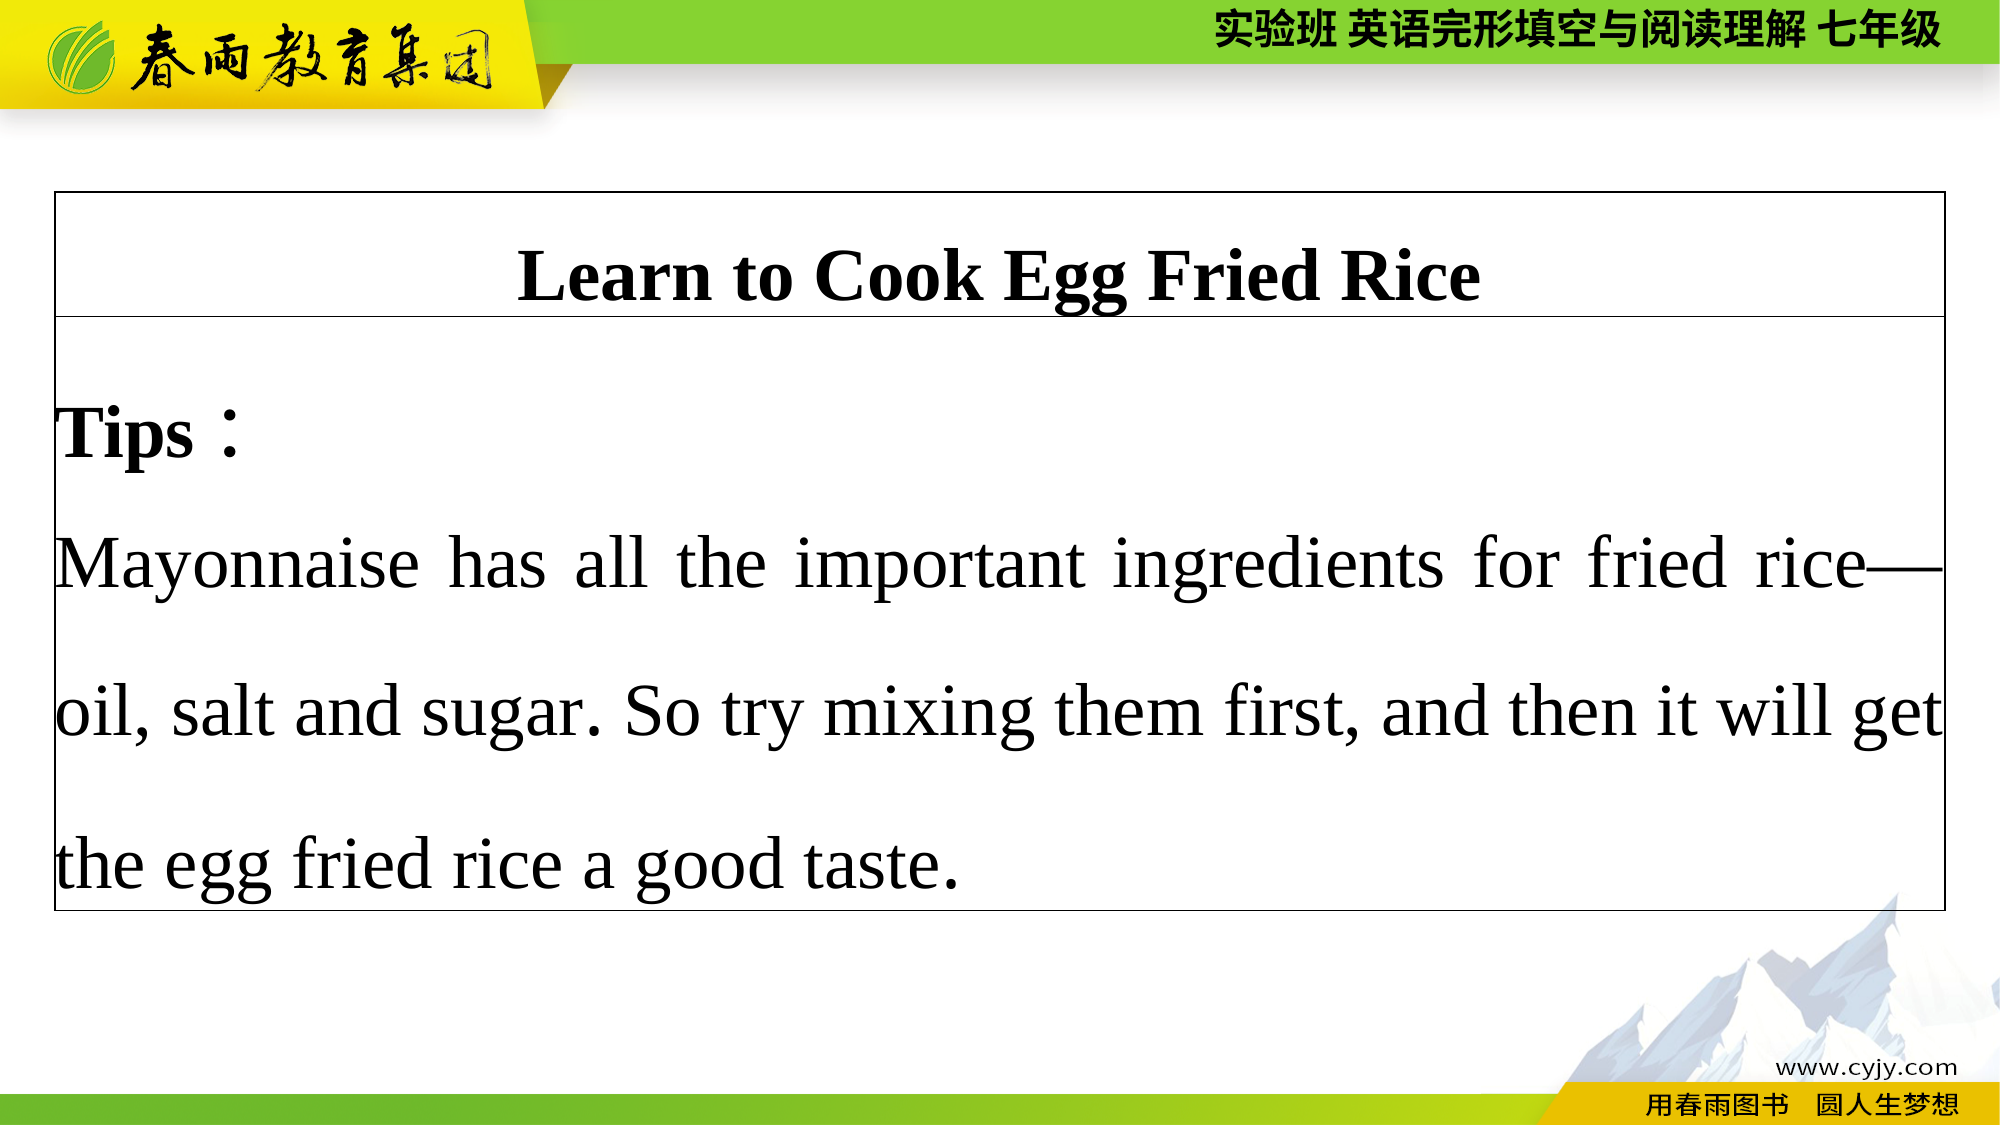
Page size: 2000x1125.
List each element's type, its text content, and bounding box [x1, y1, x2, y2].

table_cell Tips： Mayonnaise has all the important ingredients for fried rice—oil, salt and sugar. So try mixing them first, and then it will get the egg fried rice a good taste. [56, 317, 1944, 910]
picture [0, 0, 2000, 1125]
table_header Learn to Cook Egg Fried Rice [56, 193, 1944, 316]
